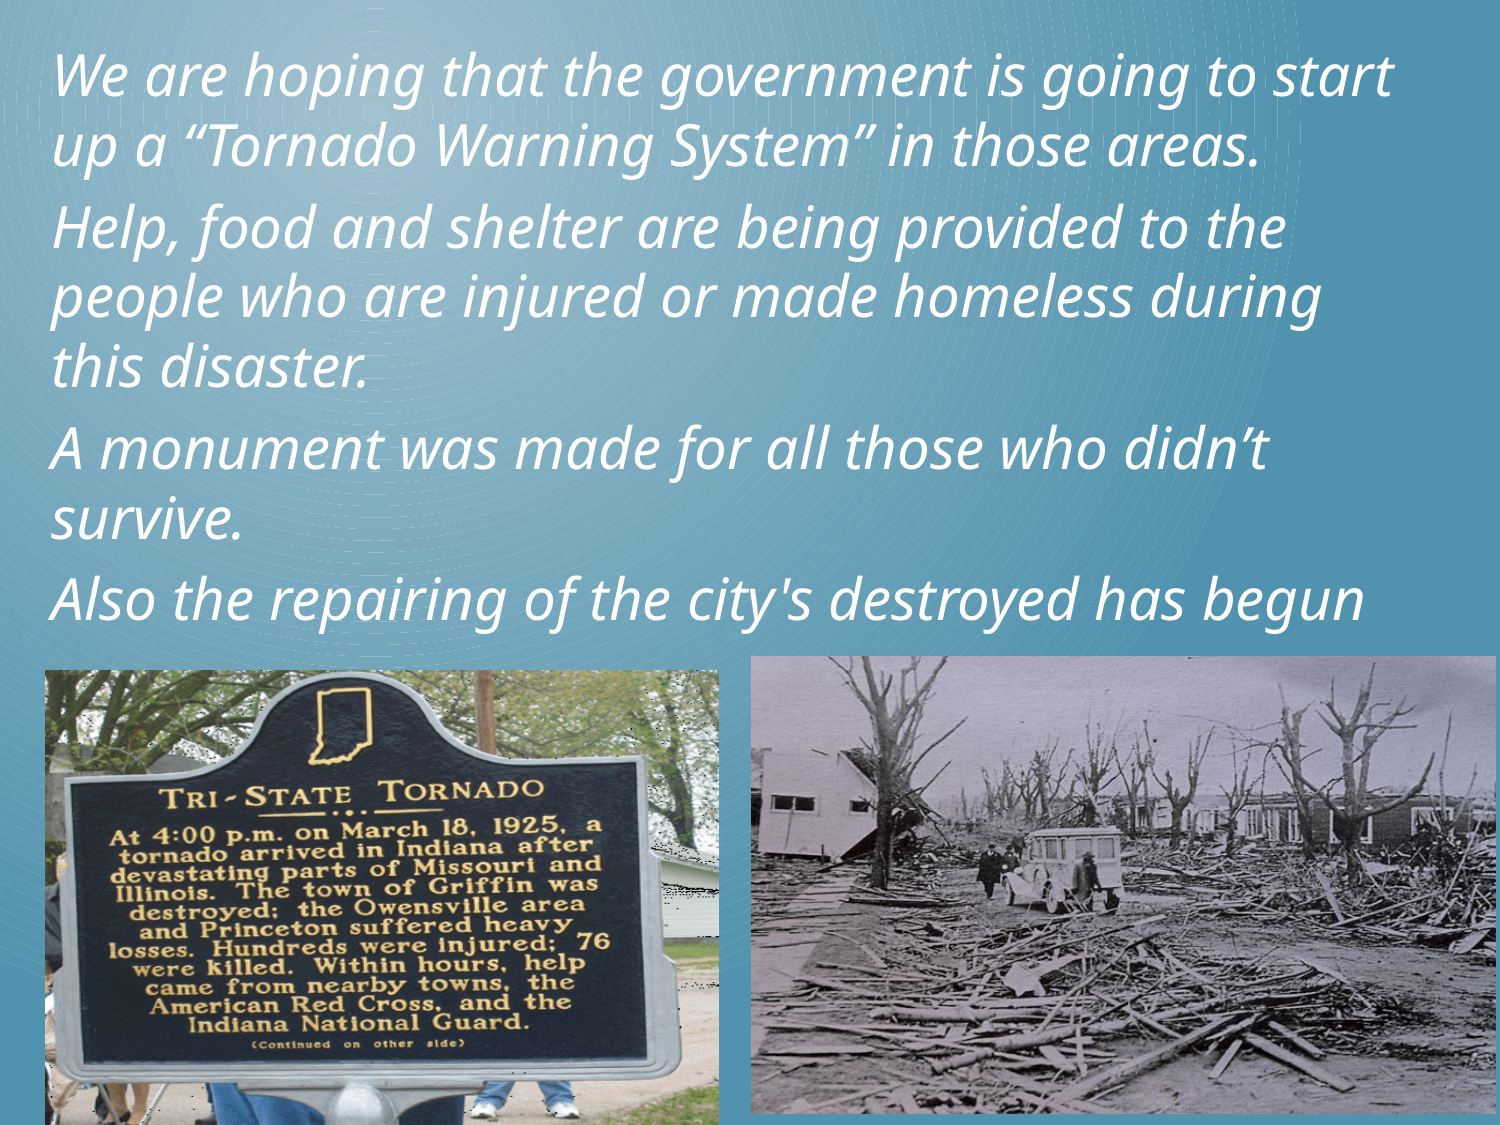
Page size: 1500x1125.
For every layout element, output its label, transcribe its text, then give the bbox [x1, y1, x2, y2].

list We are hoping that the government is going to start up a “Tornado Warning System” in those areas. Help, food and shelter are being provided to the people who are injured or made homeless during this disaster. A monument was made for all those who didn’t survive. Also the repairing of the city's destroyed has begun [36, 30, 1431, 868]
picture [750, 656, 1496, 1114]
picture [45, 669, 720, 1125]
